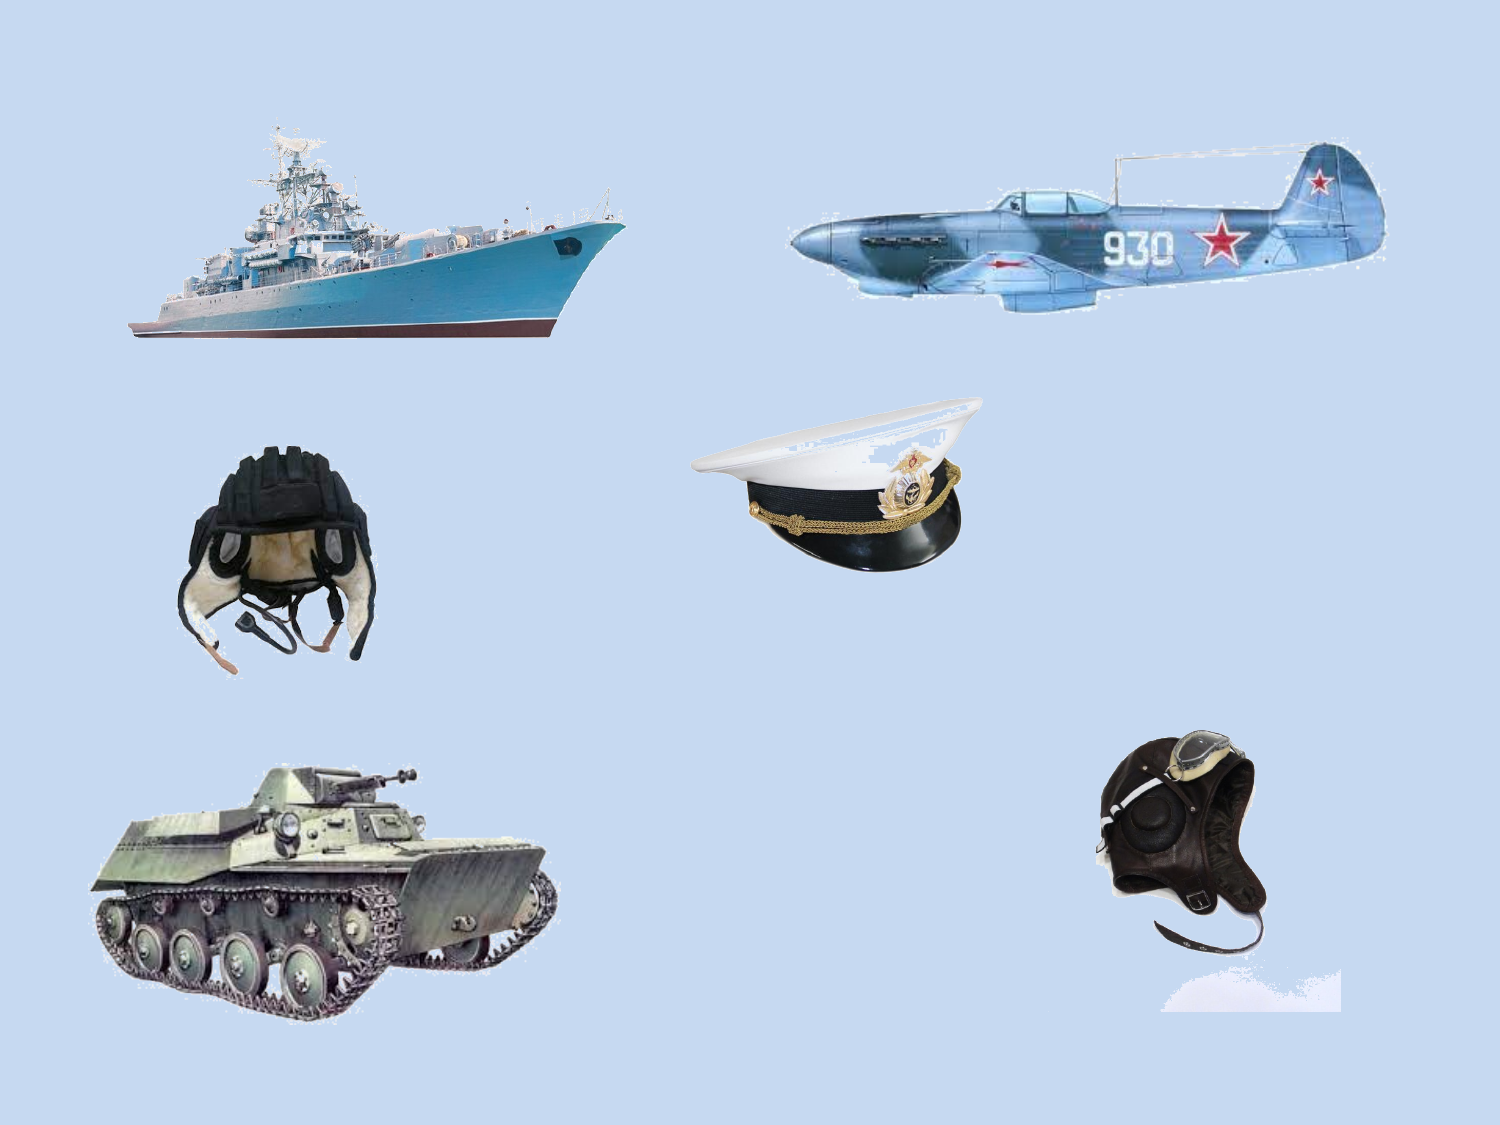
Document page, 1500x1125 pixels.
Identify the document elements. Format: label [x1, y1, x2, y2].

picture [1033, 703, 1341, 1012]
picture [88, 763, 561, 1025]
picture [76, 30, 1022, 681]
picture [785, 125, 1391, 329]
